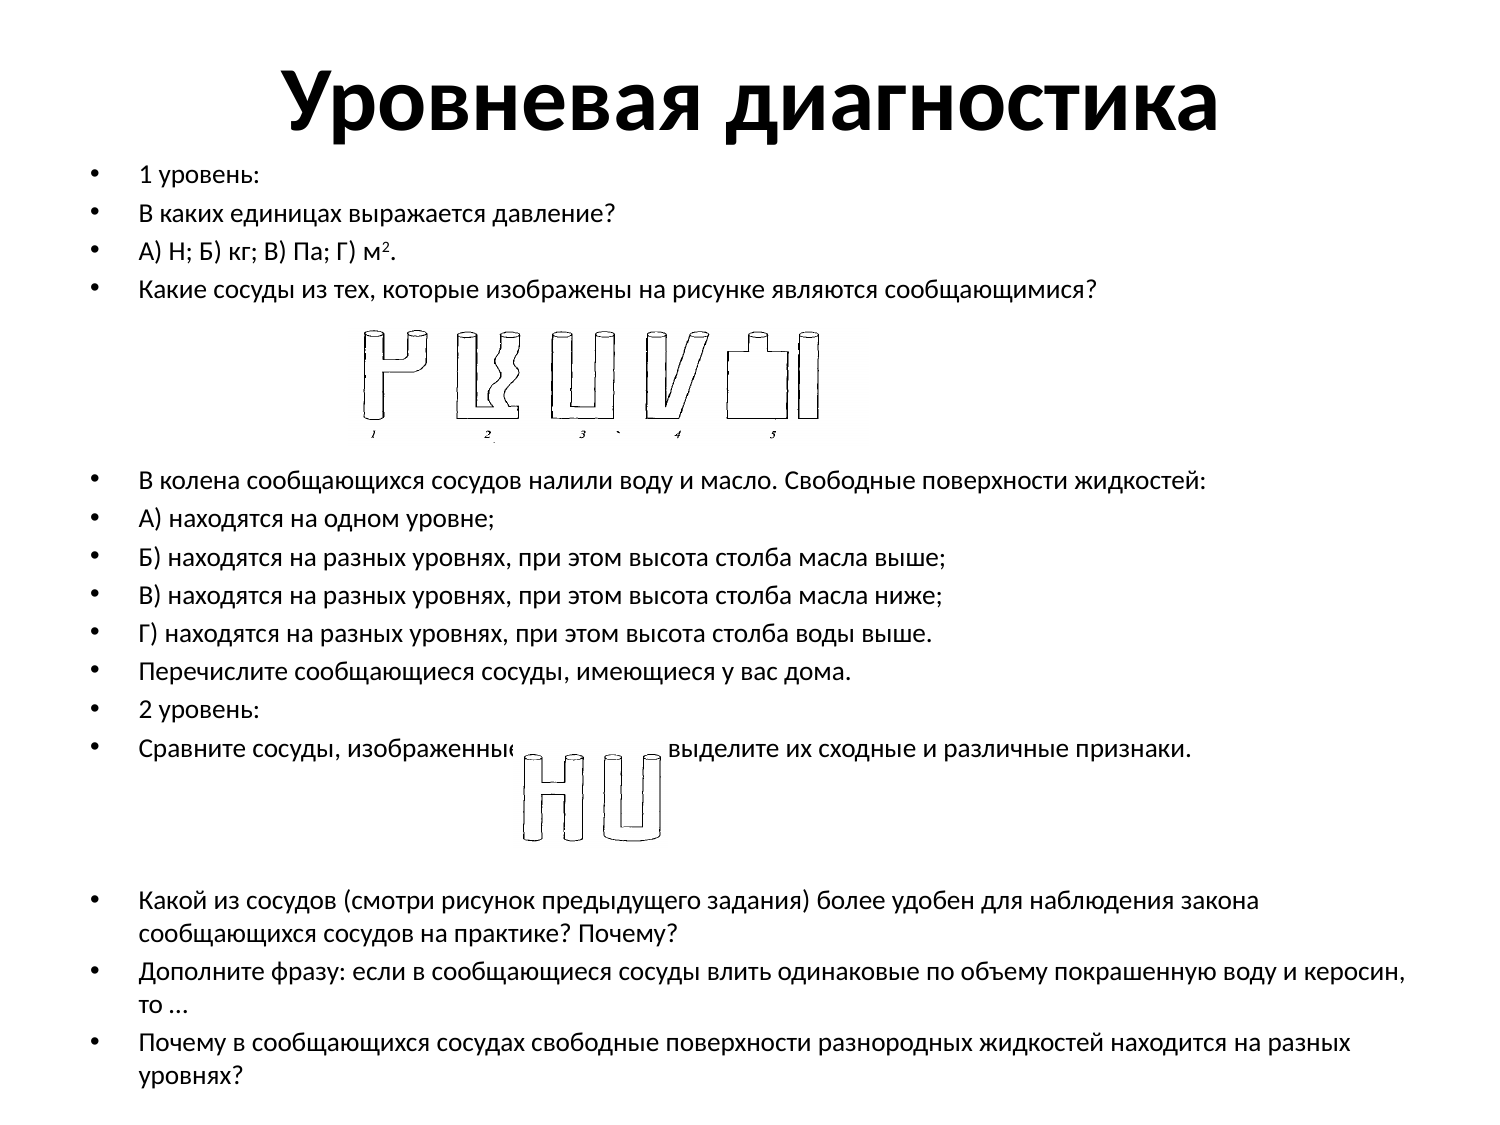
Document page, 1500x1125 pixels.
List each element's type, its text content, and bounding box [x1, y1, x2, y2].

list 1 уровень: В каких единицах выражается давление? А) Н; Б) кг; В) Па; Г) м2. Какие сосуды из тех, которые изображены на рисунке являются сообщающимися? В колена сообщающихся сосудов налили воду и масло. Свободные поверхности жидкостей: А) находятся на одном уровне; Б) находятся на разных уровнях, при этом высота столба масла выше; В) находятся на разных уровнях, при этом высота столба масла ниже; Г) находятся на разных уровнях, при этом высота столба воды выше. Перечислите сообщающиеся сосуды, имеющиеся у вас дома. 2 уровень: Сравните сосуды, изображенные на рисунке, выделите их сходные и различные признаки. Какой из сосудов (смотри рисунок предыдущего задания) более удобен для наблюдения закона сообщающихся сосудов на практике? Почему? Дополните фразу: если в сообщающиеся сосуды влить одинаковые по объему покрашенную воду и керосин, то … Почему в сообщающихся сосудах свободные поверхности разнородных жидкостей находится на разных уровнях? [75, 149, 1425, 1106]
picture [348, 326, 869, 447]
title Уровневая диагностика [76, 0, 1427, 188]
picture [513, 739, 668, 849]
